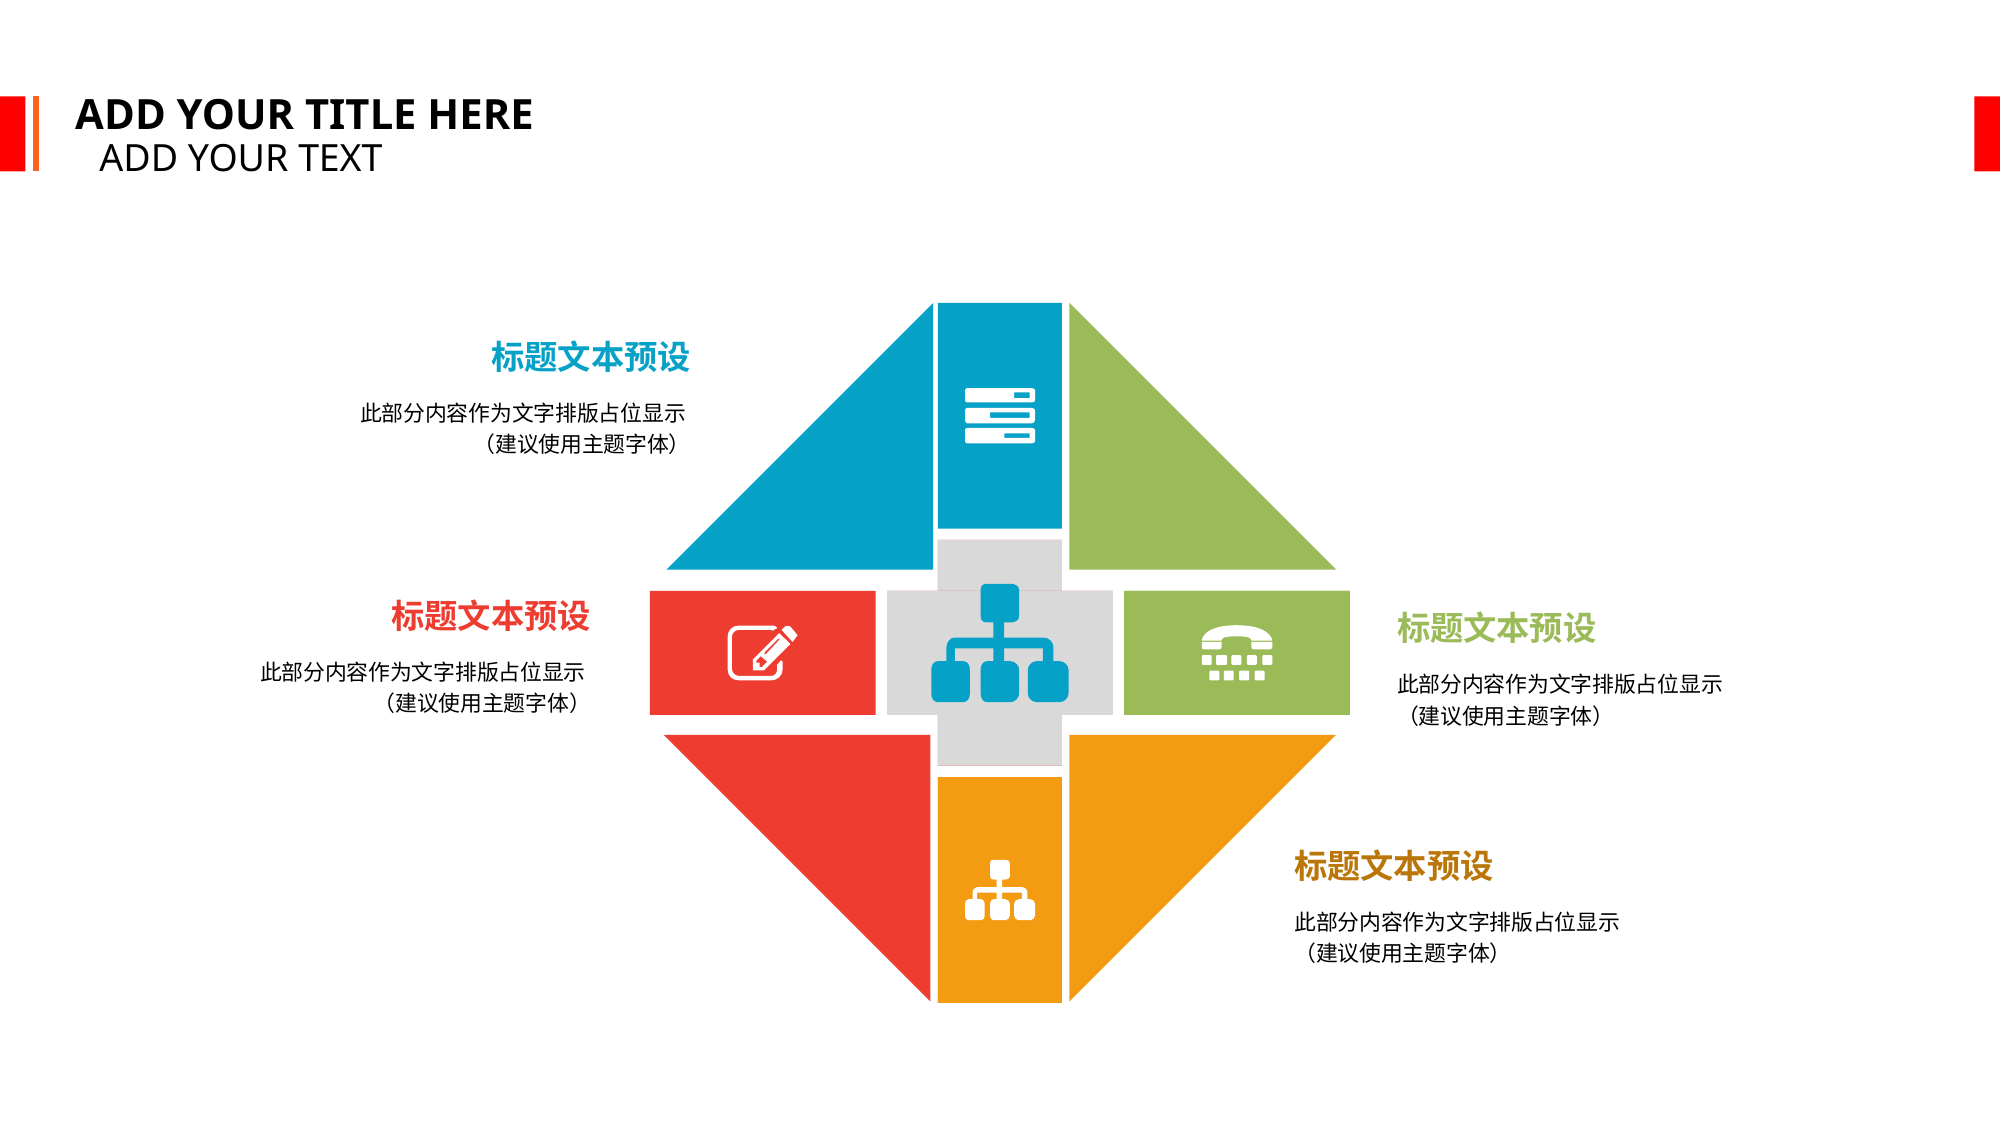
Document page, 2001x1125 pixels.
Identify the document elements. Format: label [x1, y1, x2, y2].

text_box [1349, 603, 1820, 743]
text_box [0, 80, 2000, 188]
text_box [327, 332, 750, 472]
text_box [227, 591, 650, 731]
text_box [1247, 841, 1717, 981]
text_box [649, 302, 1350, 1003]
